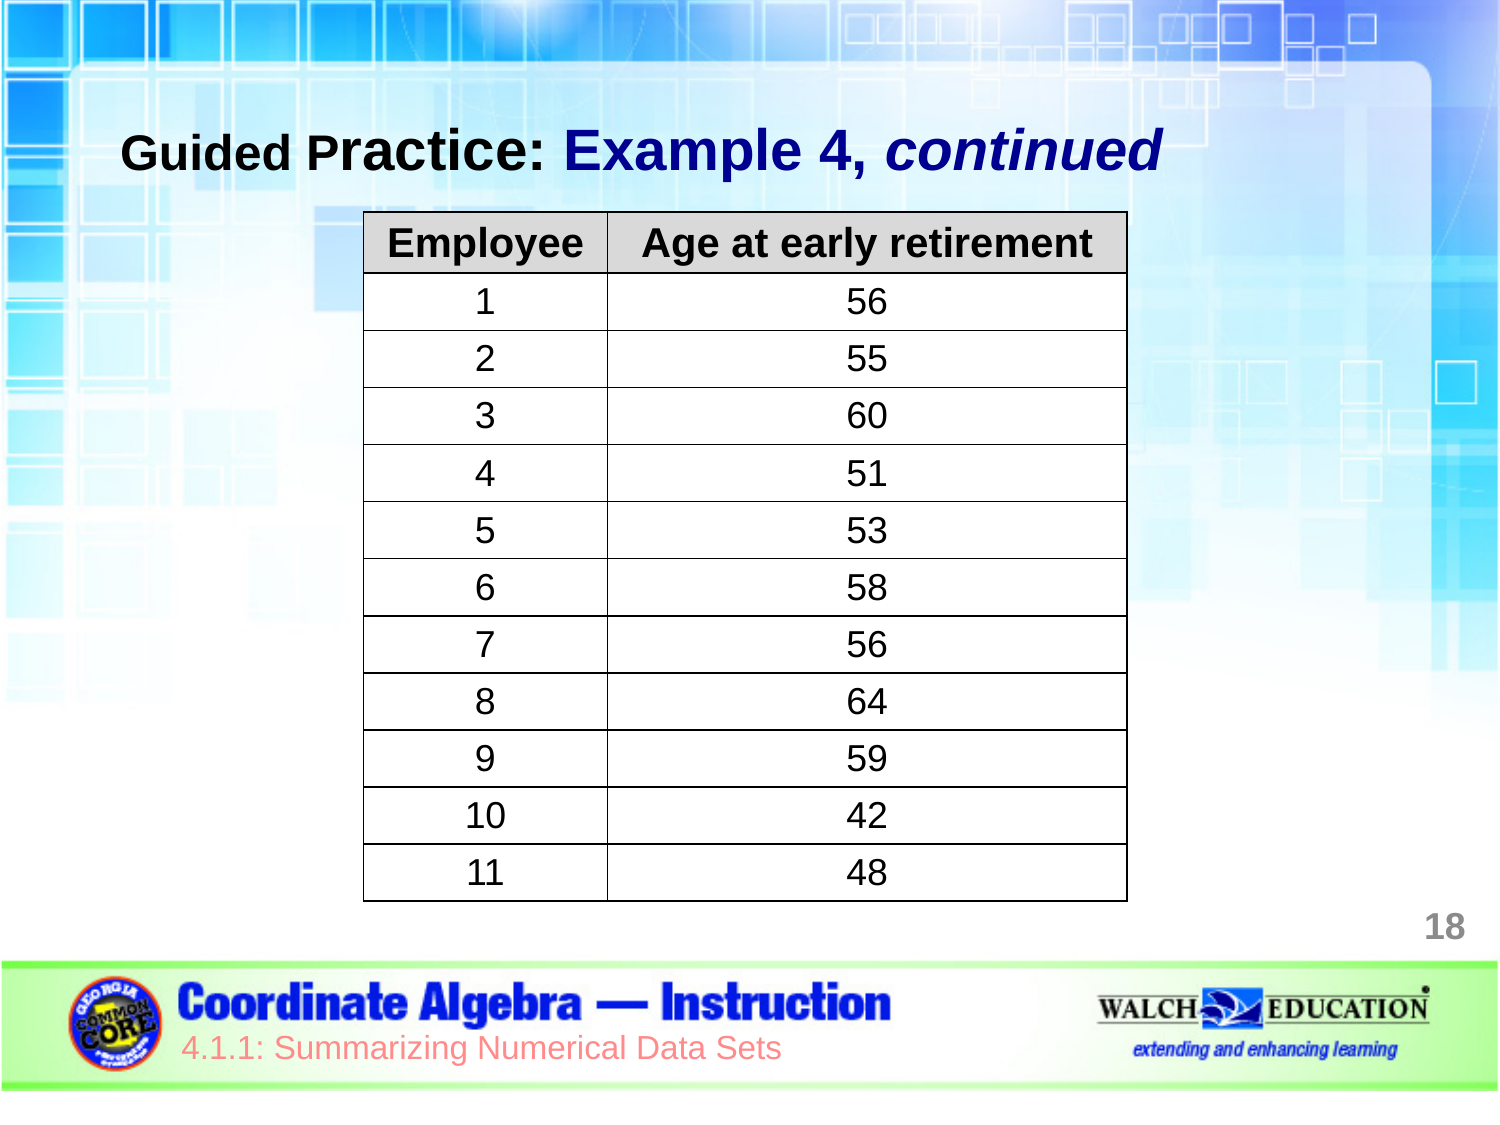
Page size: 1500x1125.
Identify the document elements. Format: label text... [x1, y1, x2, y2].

table_cell 58 [608, 559, 1126, 615]
footer 4.1.1: Summarizing Numerical Data Sets [166, 1024, 1080, 1069]
table_cell 60 [608, 388, 1126, 444]
table_cell 6 [364, 559, 607, 615]
table_cell 64 [608, 674, 1126, 729]
table_cell 53 [608, 502, 1126, 558]
slide_number 18 [1361, 901, 1481, 949]
table_cell 55 [608, 331, 1126, 387]
table_cell 1 [364, 274, 607, 330]
table_cell 3 [364, 388, 607, 444]
table_cell 11 [364, 845, 607, 900]
table_cell 4 [364, 445, 607, 501]
table_cell 7 [364, 617, 607, 672]
table_cell 10 [364, 788, 607, 843]
picture [1, 0, 1500, 1091]
table_cell 2 [364, 331, 607, 387]
table_header Age at early retirement [608, 213, 1126, 272]
table_header Employee [364, 213, 607, 272]
table_cell 5 [364, 502, 607, 558]
table_cell 56 [608, 274, 1126, 330]
table_cell 42 [608, 788, 1126, 843]
subtitle Guided Practice: Example 4, continued [105, 105, 1394, 925]
table_cell 9 [364, 731, 607, 786]
table_cell 8 [364, 674, 607, 729]
table_cell 56 [608, 617, 1126, 672]
table_cell 59 [608, 731, 1126, 786]
table_cell 51 [608, 445, 1126, 501]
table_cell 48 [608, 845, 1126, 900]
